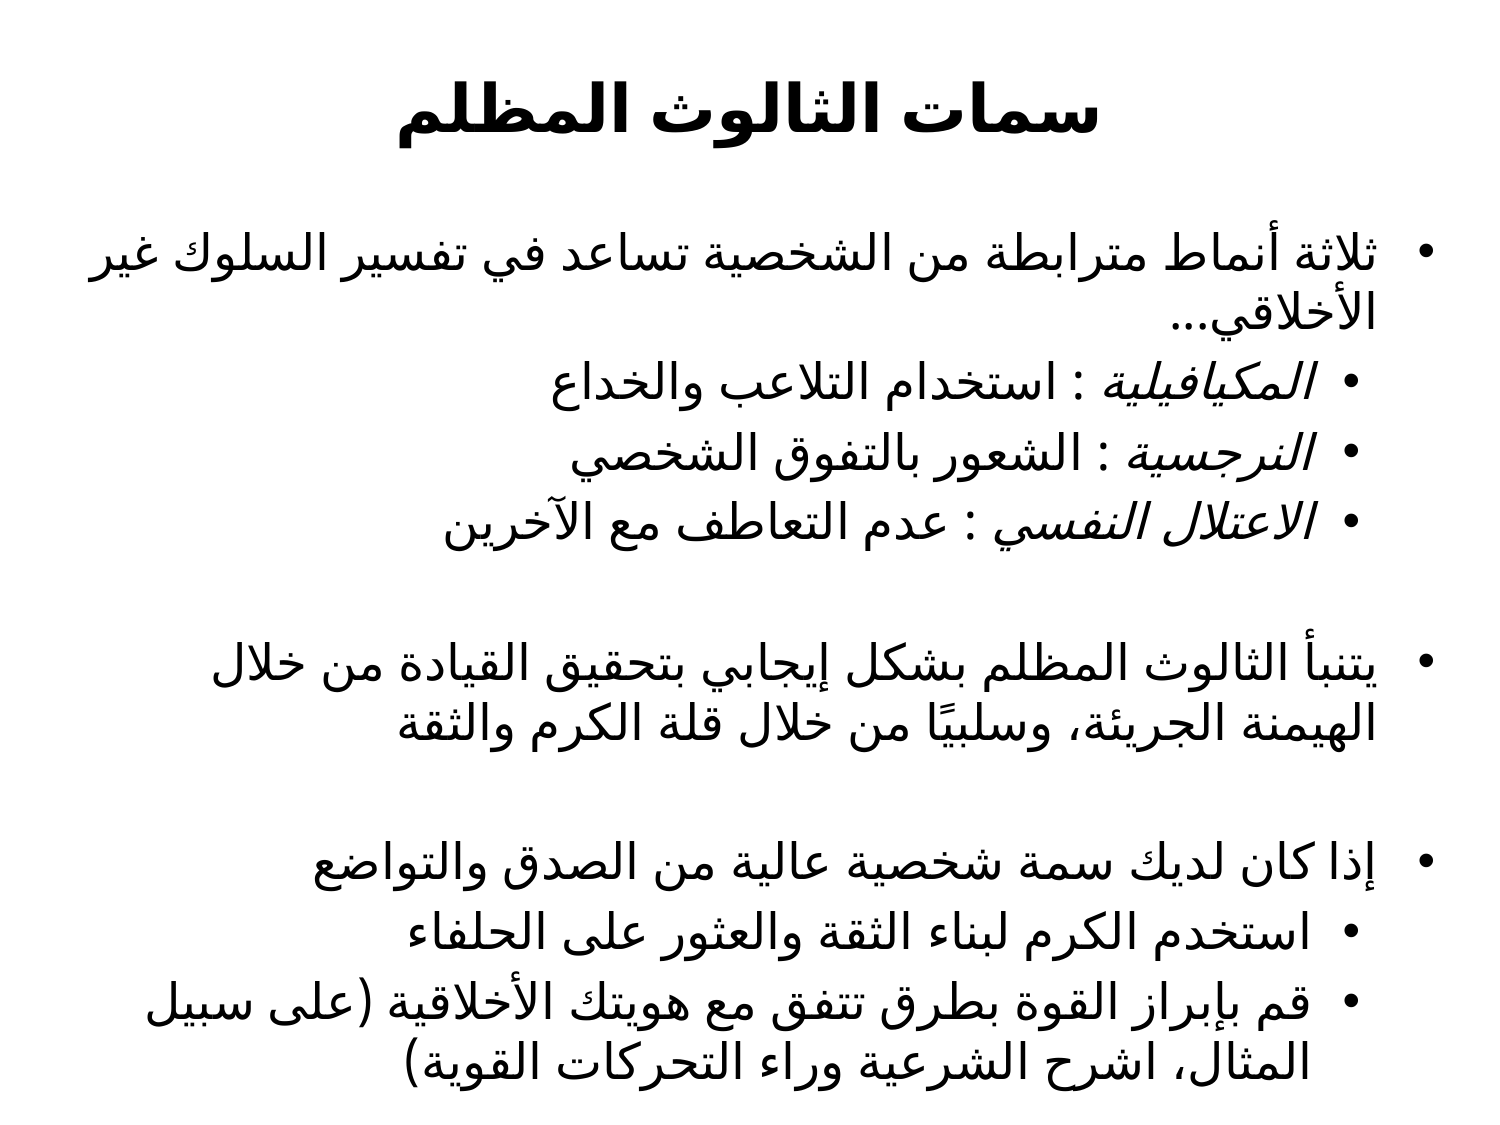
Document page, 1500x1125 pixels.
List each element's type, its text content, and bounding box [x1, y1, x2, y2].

title سمات الثالوث المظلم [75, 12, 1425, 200]
list ثلاثة أنماط مترابطة من الشخصية تساعد في تفسير السلوك غير الأخلاقي... المكيافيلية : استخدام التلاعب والخداع النرجسية : الشعور بالتفوق الشخصي الاعتلال النفسي : عدم التعاطف مع الآخرين يتنبأ الثالوث المظلم بشكل إيجابي بتحقيق القيادة من خلال الهيمنة الجريئة، وسلبيًا من خلال قلة الكرم والثقة إذا كان لديك سمة شخصية عالية من الصدق والتواضع استخدم الكرم لبناء الثقة والعثور على الحلفاء قم بإبراز القوة بطرق تتفق مع هويتك الأخلاقية (على سبيل المثال، اشرح الشرعية وراء التحركات القوية) [50, 212, 1450, 1100]
